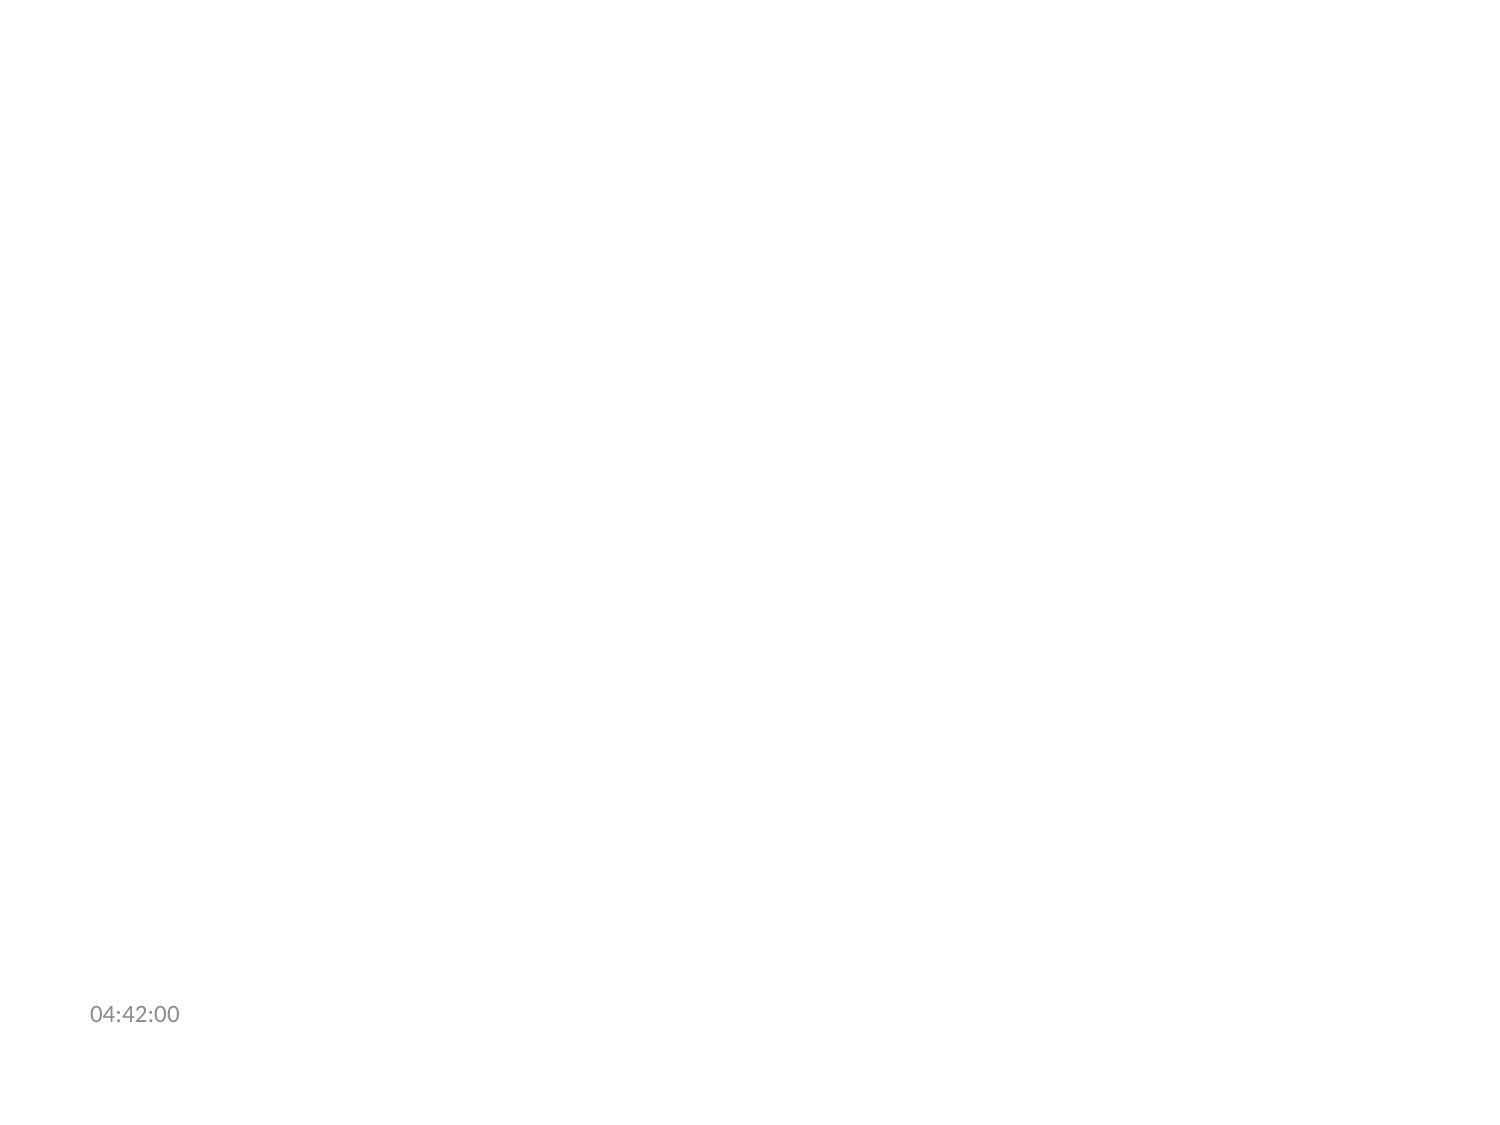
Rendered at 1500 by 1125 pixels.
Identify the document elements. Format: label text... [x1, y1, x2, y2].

text_box 15:35:09 [75, 982, 425, 1043]
